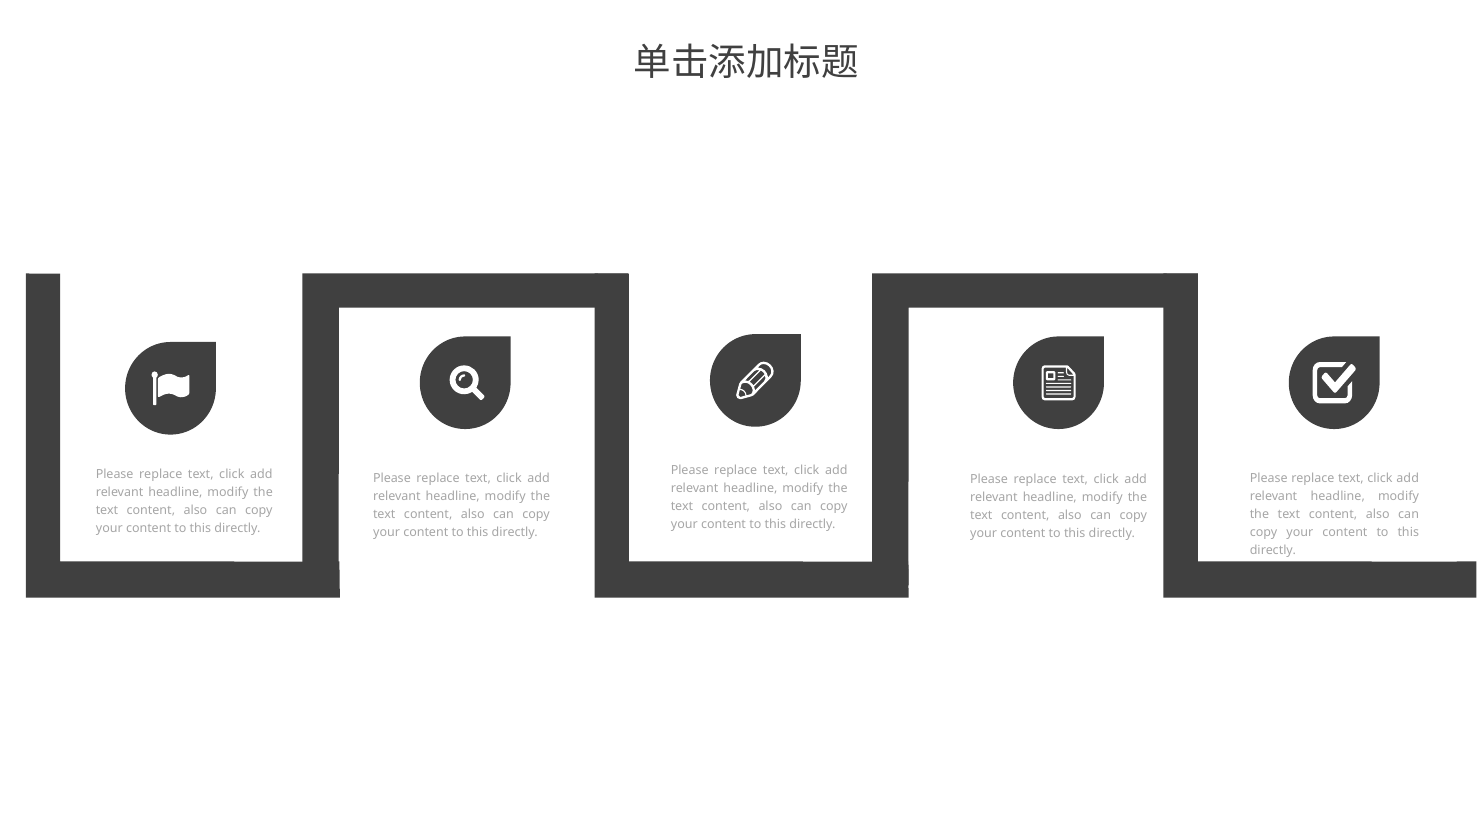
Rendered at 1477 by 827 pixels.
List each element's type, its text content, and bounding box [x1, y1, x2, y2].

text_box 单击添加标题 [633, 38, 859, 84]
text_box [25, 273, 1477, 598]
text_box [1041, 364, 1076, 401]
